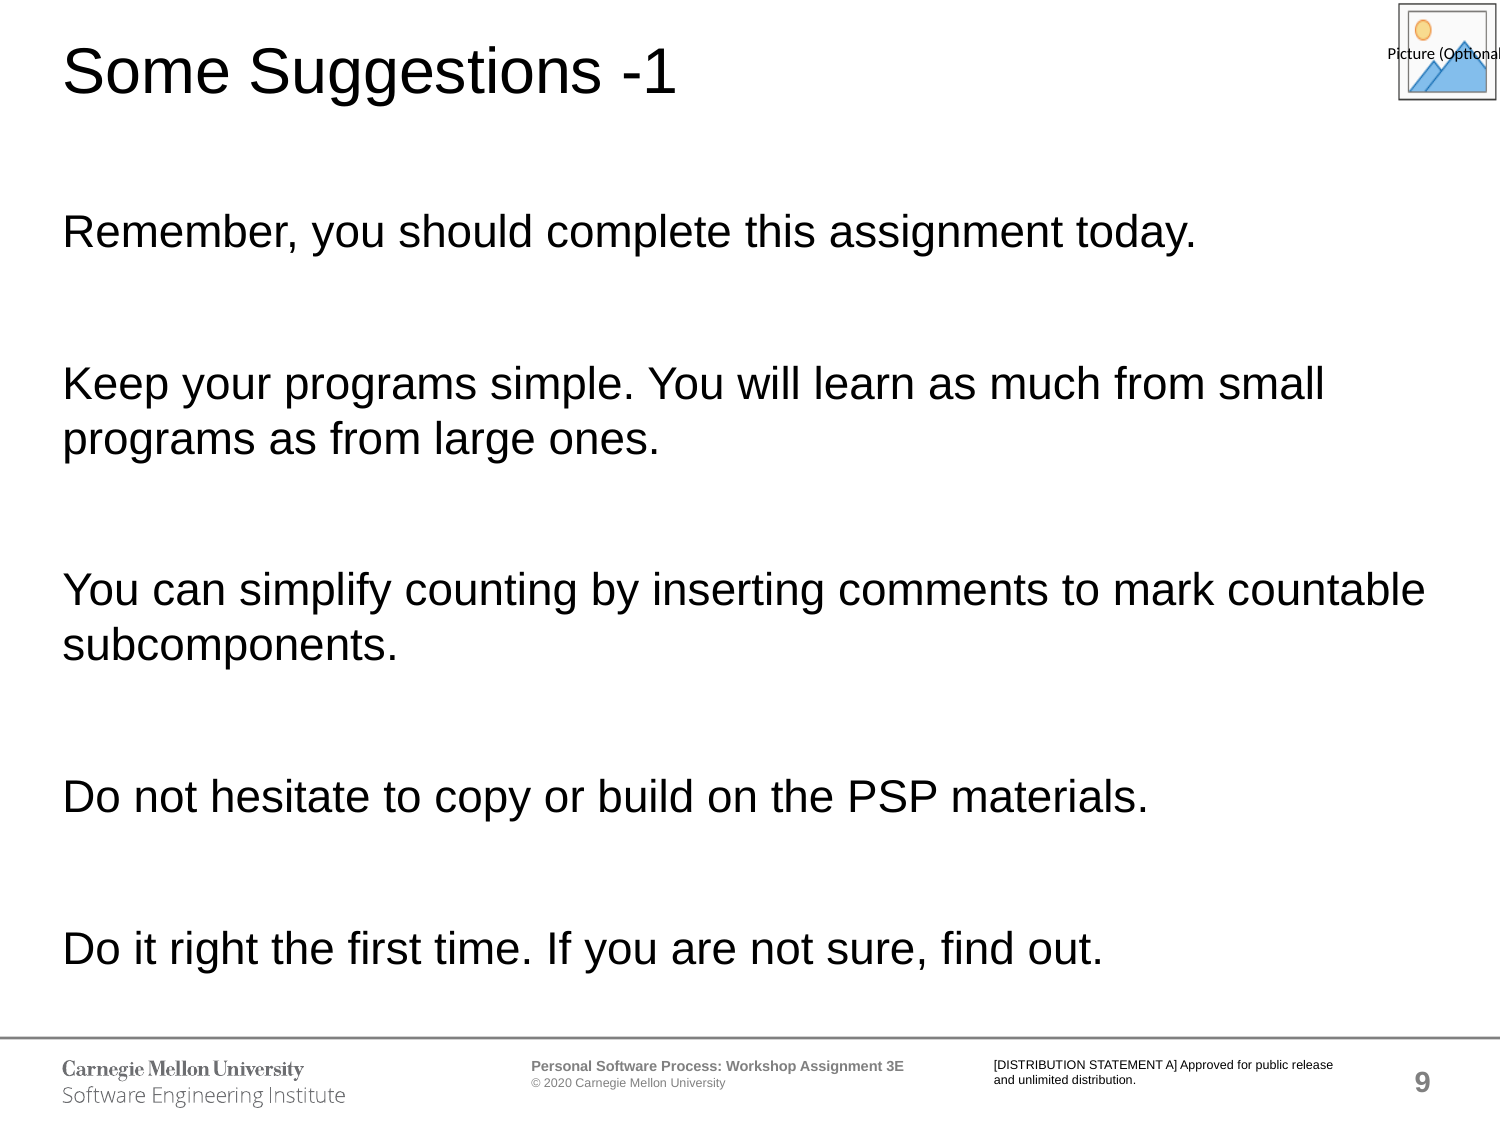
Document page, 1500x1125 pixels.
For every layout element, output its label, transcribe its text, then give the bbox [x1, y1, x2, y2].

title Some Suggestions -1 [62, 37, 1338, 182]
picture [1394, 0, 1500, 105]
list Remember, you should complete this assignment today. Keep your programs simple. You will learn as much from small programs as from large ones. You can simplify counting by inserting comments to mark countable subcomponents. Do not hesitate to copy or build on the PSP materials. Do it right the first time. If you are not sure, find out. [62, 201, 1431, 1000]
